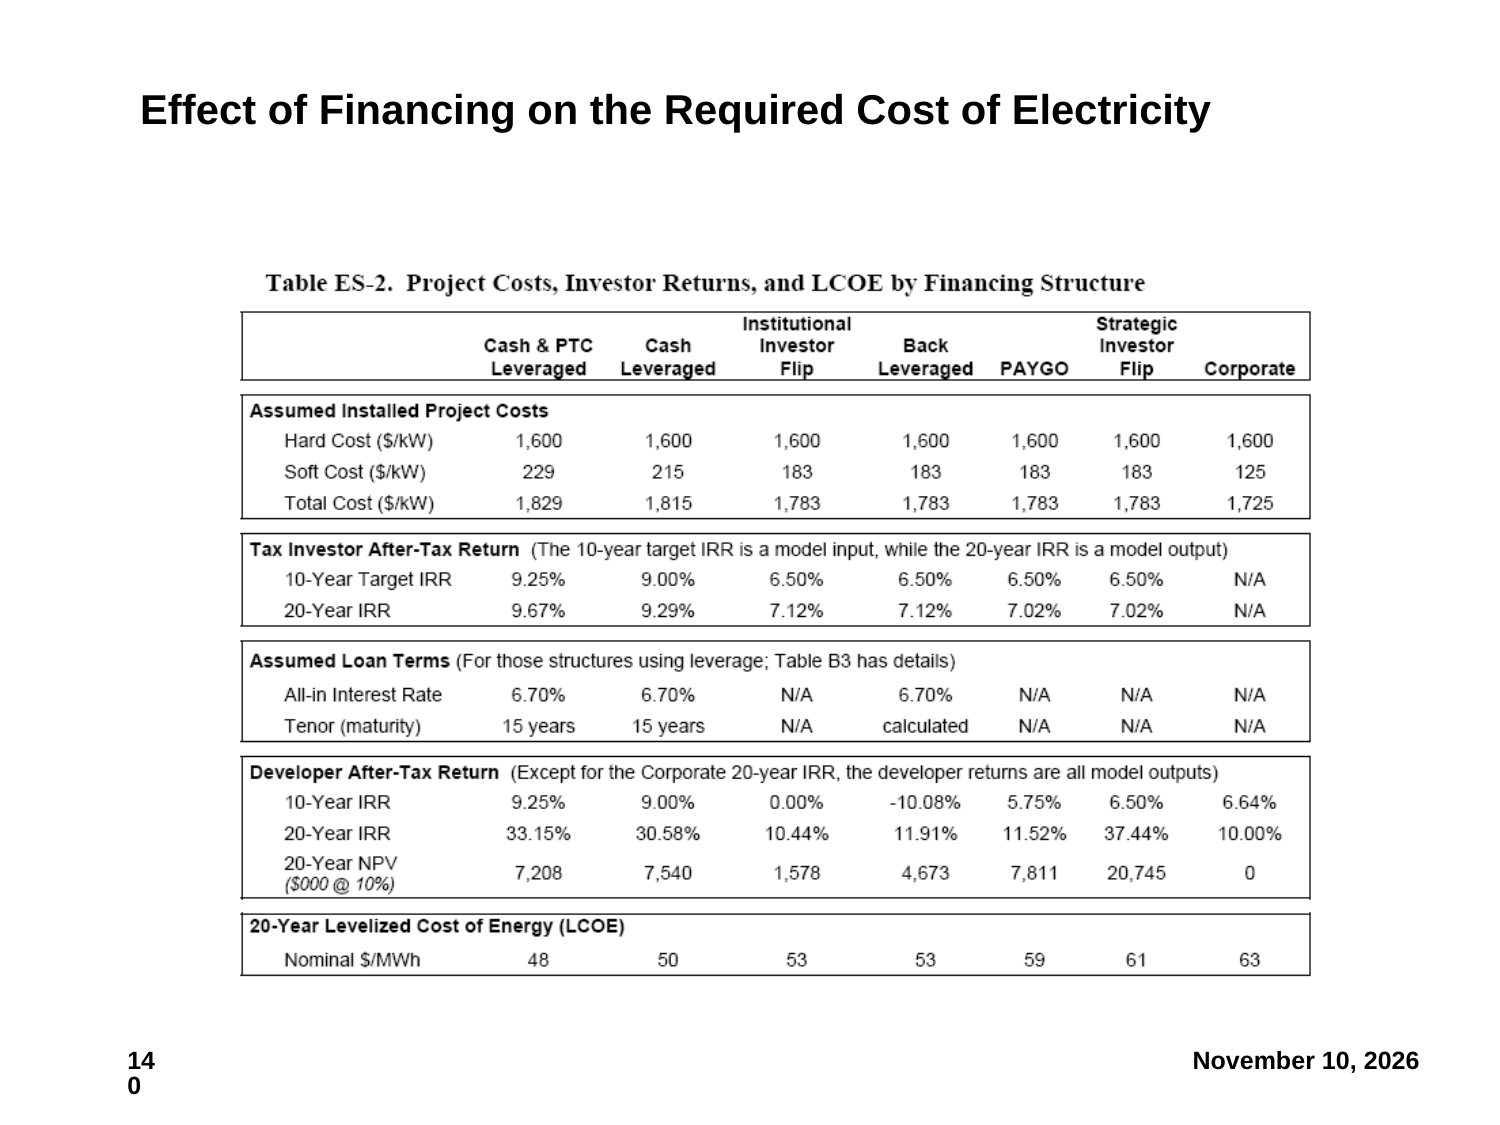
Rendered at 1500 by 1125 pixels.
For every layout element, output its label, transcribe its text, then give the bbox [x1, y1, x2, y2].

title Effect of Financing on the Required Cost of Electricity [124, 74, 1376, 226]
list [185, 249, 1352, 1001]
